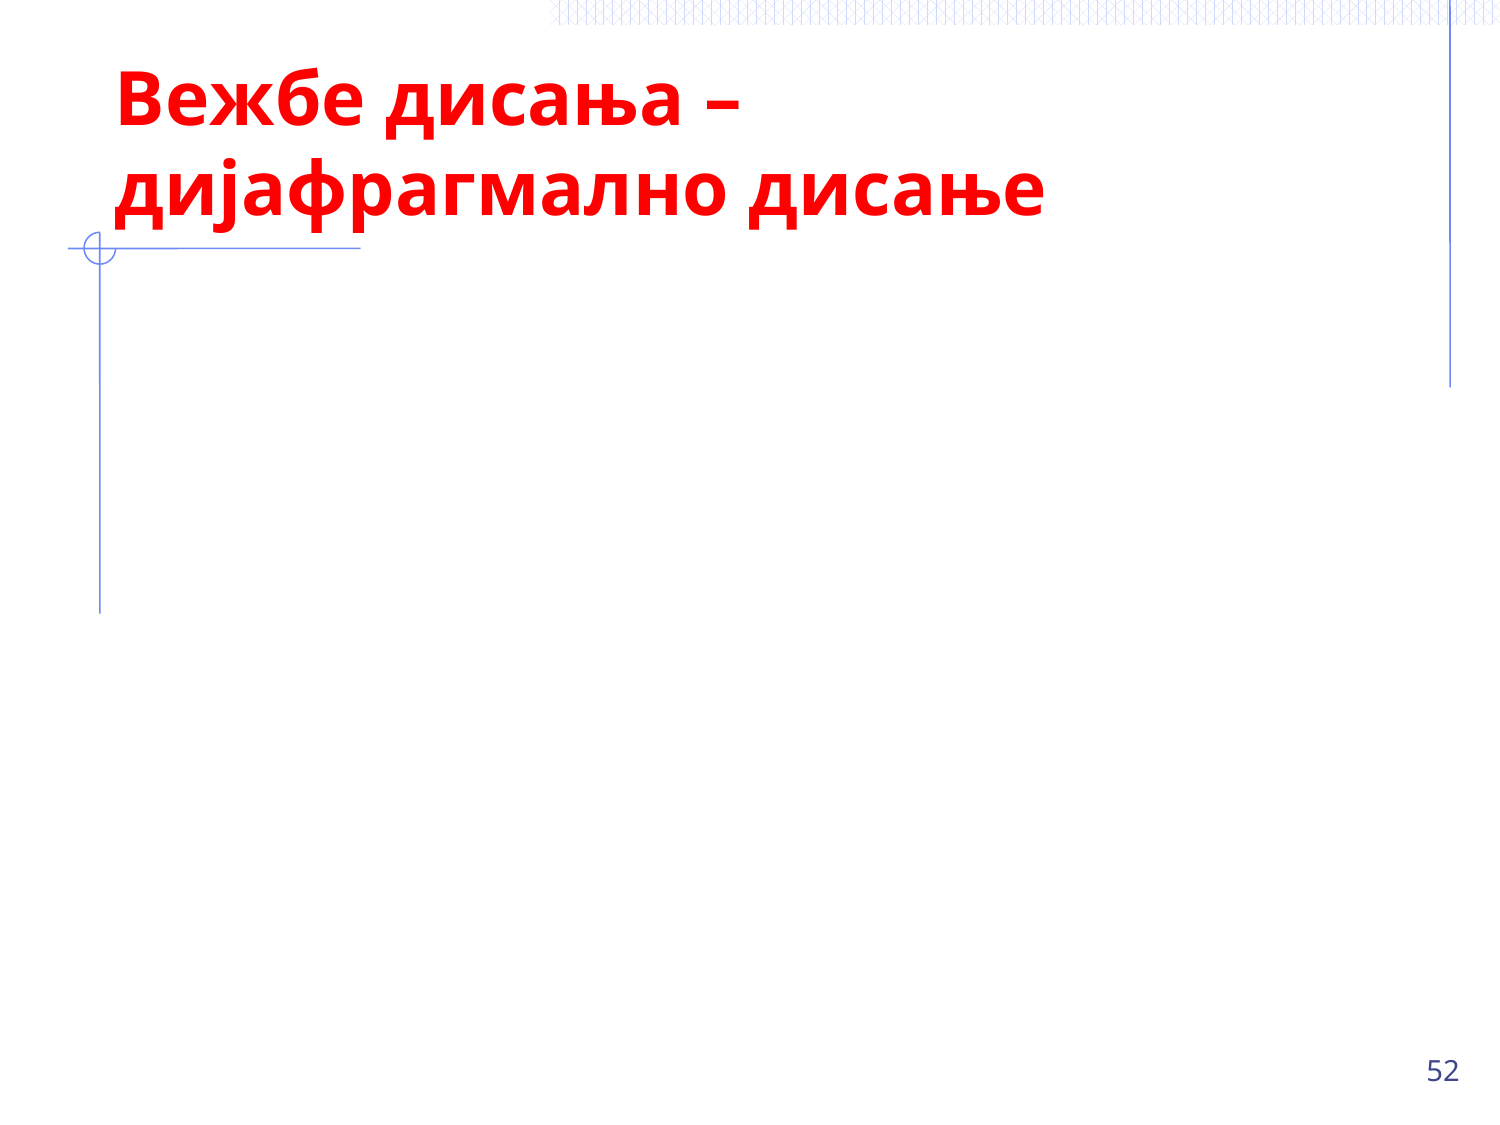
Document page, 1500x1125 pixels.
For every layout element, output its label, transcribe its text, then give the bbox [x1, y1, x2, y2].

slide_number 52 [1162, 1025, 1475, 1100]
title Вежбе дисања – дијафрагмално дисање [99, 49, 1376, 238]
